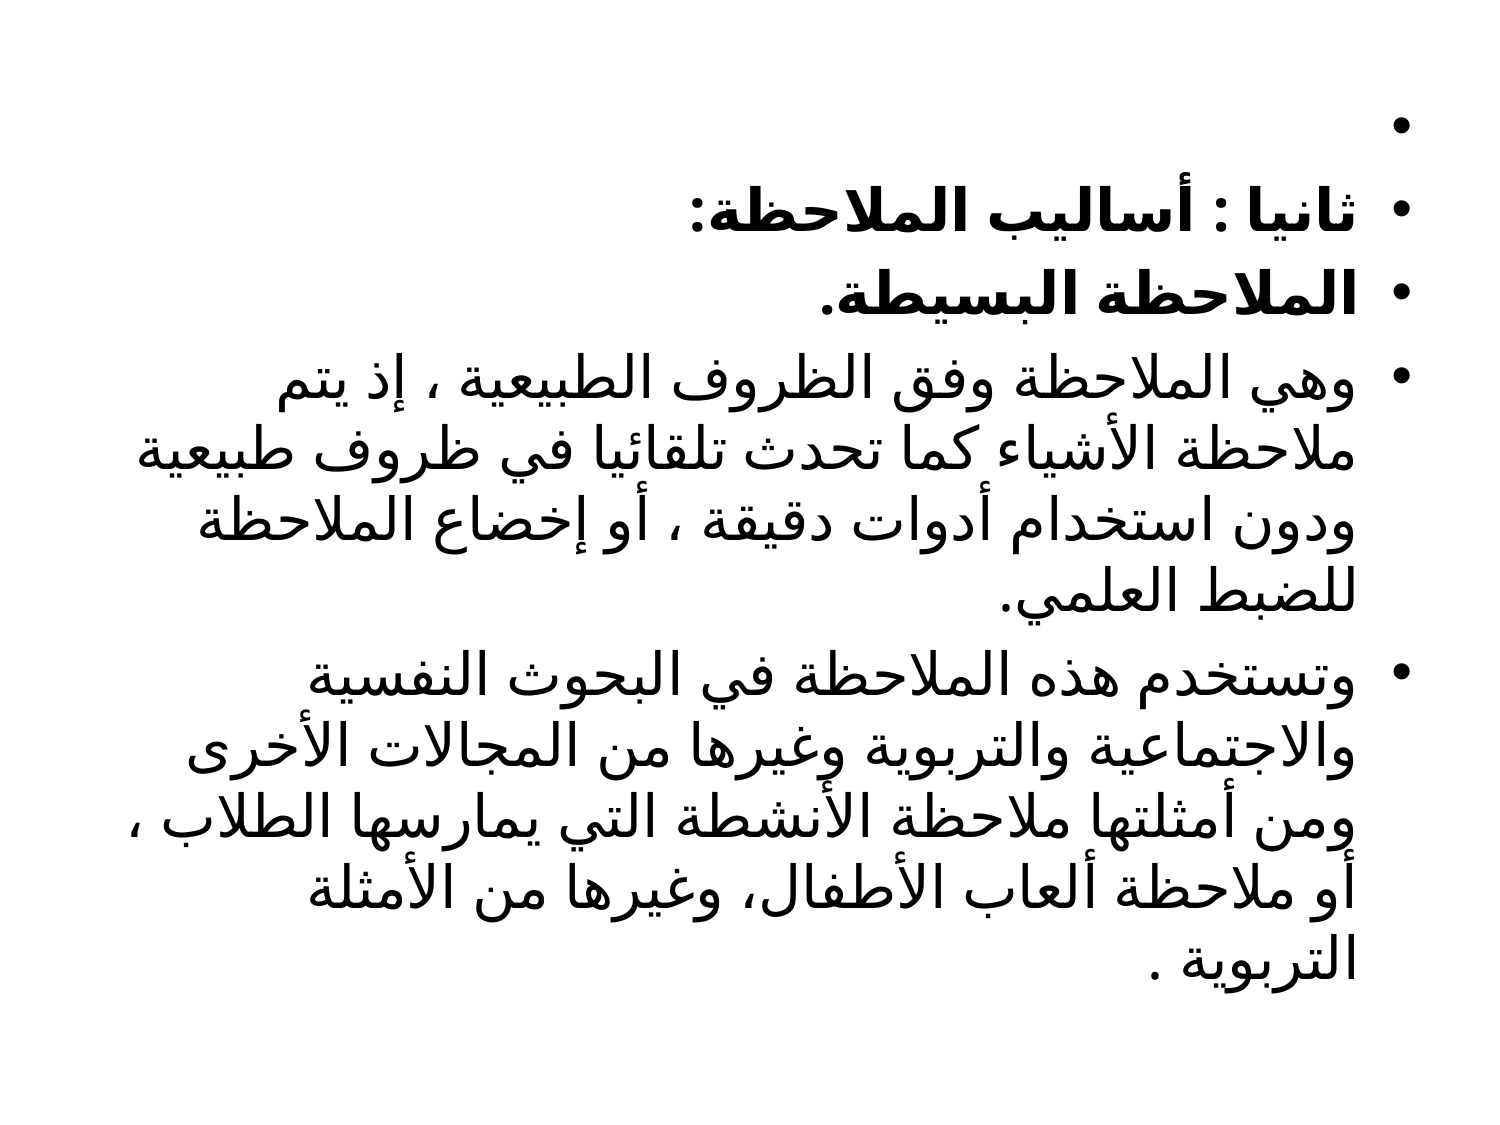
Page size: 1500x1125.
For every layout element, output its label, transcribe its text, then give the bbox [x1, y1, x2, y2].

list ثانيا : أساليب الملاحظة: الملاحظة البسيطة. وهي الملاحظة وفق الظروف الطبيعية ، إذ يتم ملاحظة الأشياء كما تحدث تلقائيا في ظروف طبيعية ودون استخدام أدوات دقيقة ، أو إخضاع الملاحظة للضبط العلمي. وتستخدم هذه الملاحظة في البحوث النفسية والاجتماعية والتربوية وغيرها من المجالات الأخرى ومن أمثلتها ملاحظة الأنشطة التي يمارسها الطلاب ، أو ملاحظة ألعاب الأطفال، وغيرها من الأمثلة التربوية . [75, 82, 1425, 1005]
